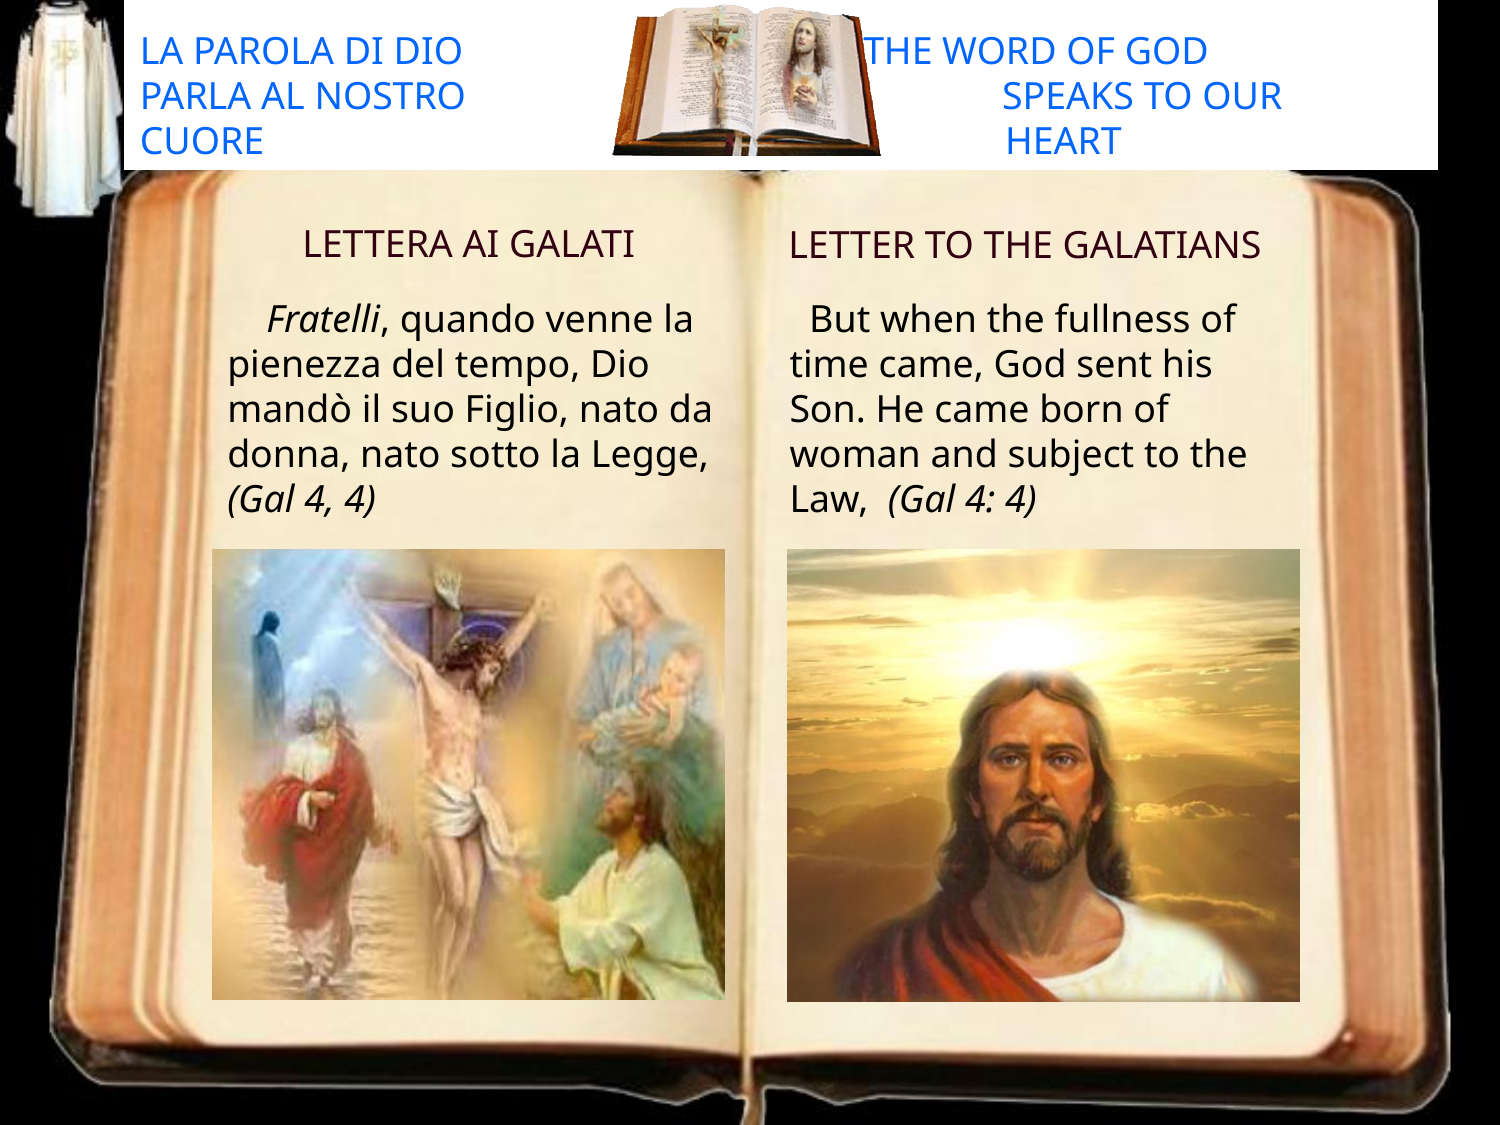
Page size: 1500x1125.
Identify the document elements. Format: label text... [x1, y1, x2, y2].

picture [0, 0, 1500, 1125]
title LETTER TO THE GALATIANS [737, 200, 1313, 288]
text_box LETTERA AI GALATI [212, 212, 725, 273]
text_box But when the fullness of time came, God sent his Son. He came born of woman and subject to the Law, (Gal 4: 4) [774, 287, 1313, 528]
text_box LA PAROLA DI DIO THE WORD OF GOD PARLA AL NOSTRO SPEAKS TO OUR CUORE HEART [125, 0, 1438, 170]
text_box Fratelli, quando venne la pienezza del tempo, Dio mandò il suo Figlio, nato da donna, nato sotto la Legge, (Gal 4, 4) [212, 287, 763, 528]
picture [612, 0, 888, 156]
